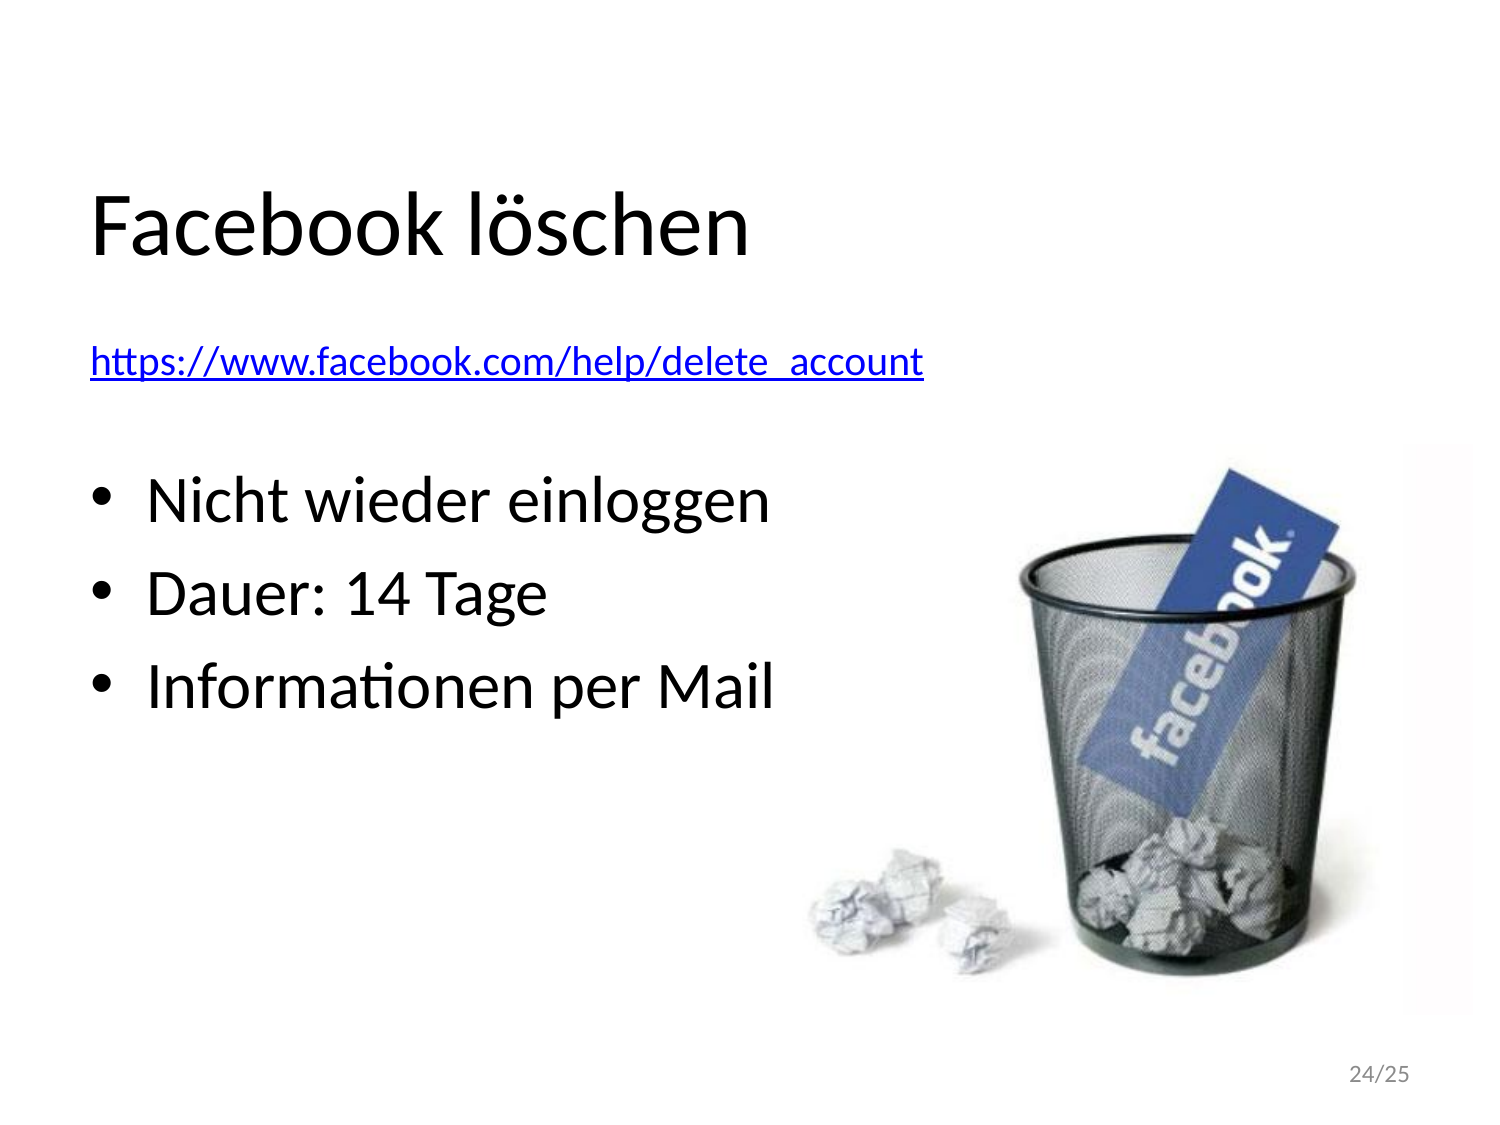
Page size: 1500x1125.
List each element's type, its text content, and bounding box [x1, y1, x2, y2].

slide_number 24/25 [1074, 1042, 1425, 1103]
title Facebook löschen [75, 125, 1425, 313]
picture [690, 444, 1473, 1015]
list https://www.facebook.com/help/delete_account Nicht wieder einloggen Dauer: 14 Tage Informationen per Mail [75, 326, 1425, 1005]
